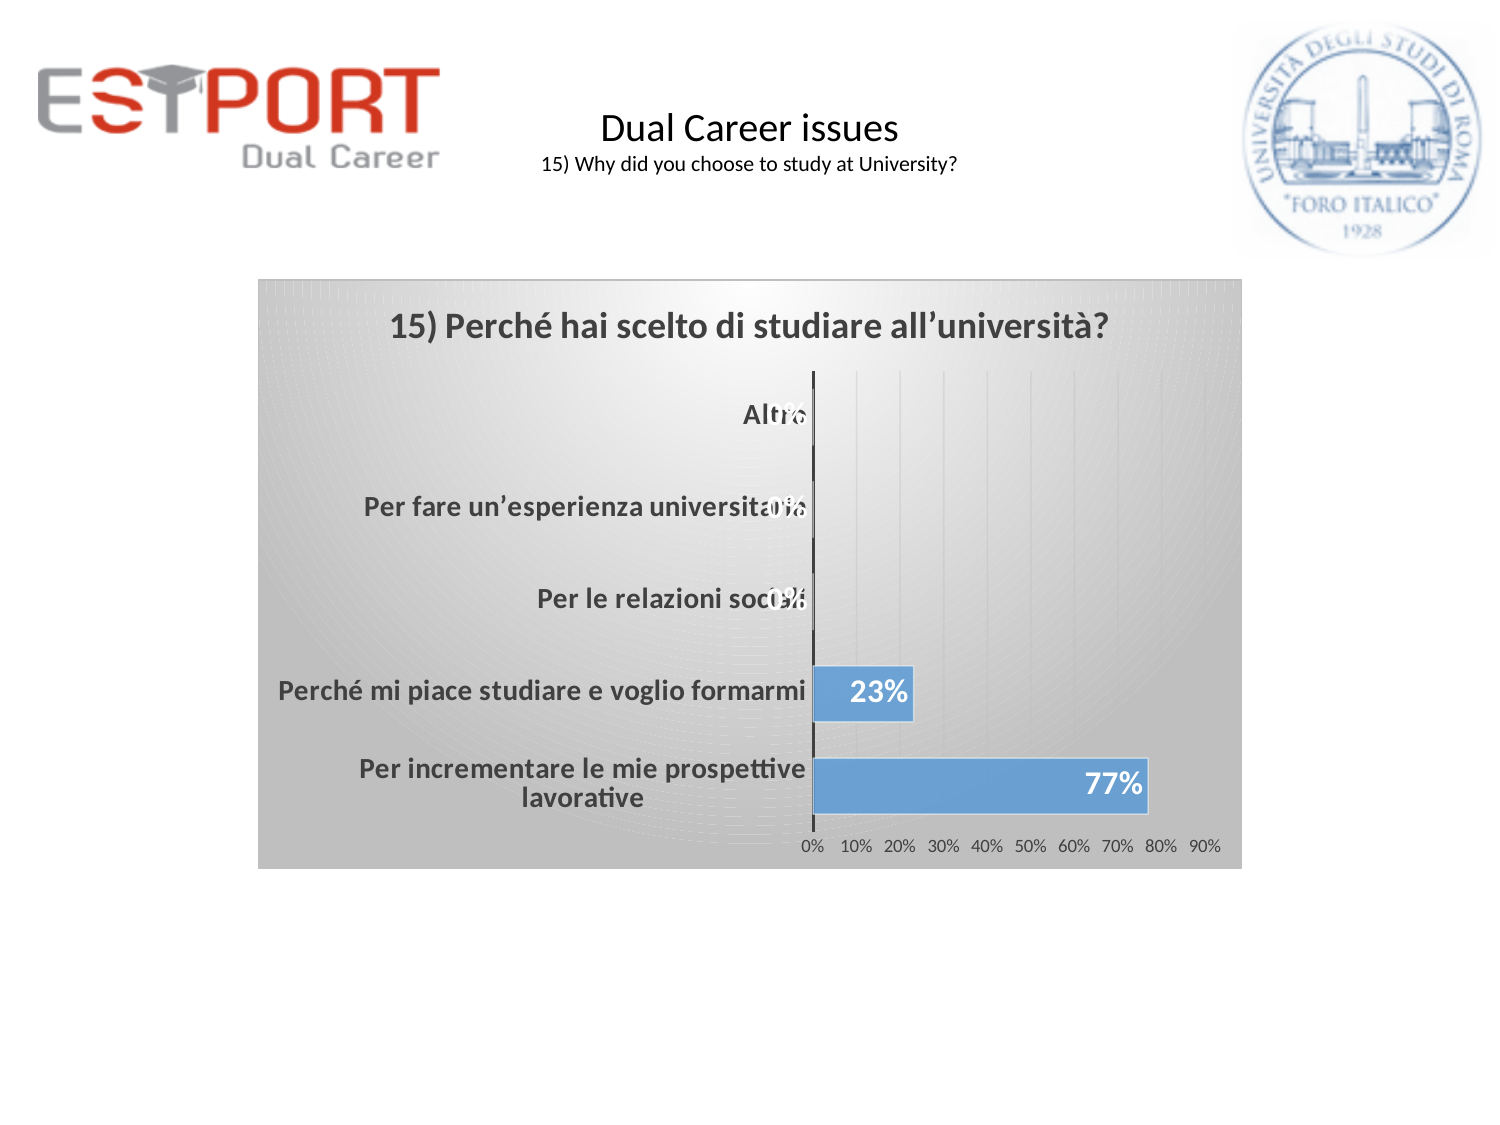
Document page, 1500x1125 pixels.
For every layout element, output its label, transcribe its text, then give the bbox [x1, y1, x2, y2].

picture [1231, 18, 1496, 261]
chart [257, 278, 1243, 870]
title Dual Career issues 15) Why did you choose to study at University? [450, 45, 1226, 185]
picture [37, 19, 445, 200]
